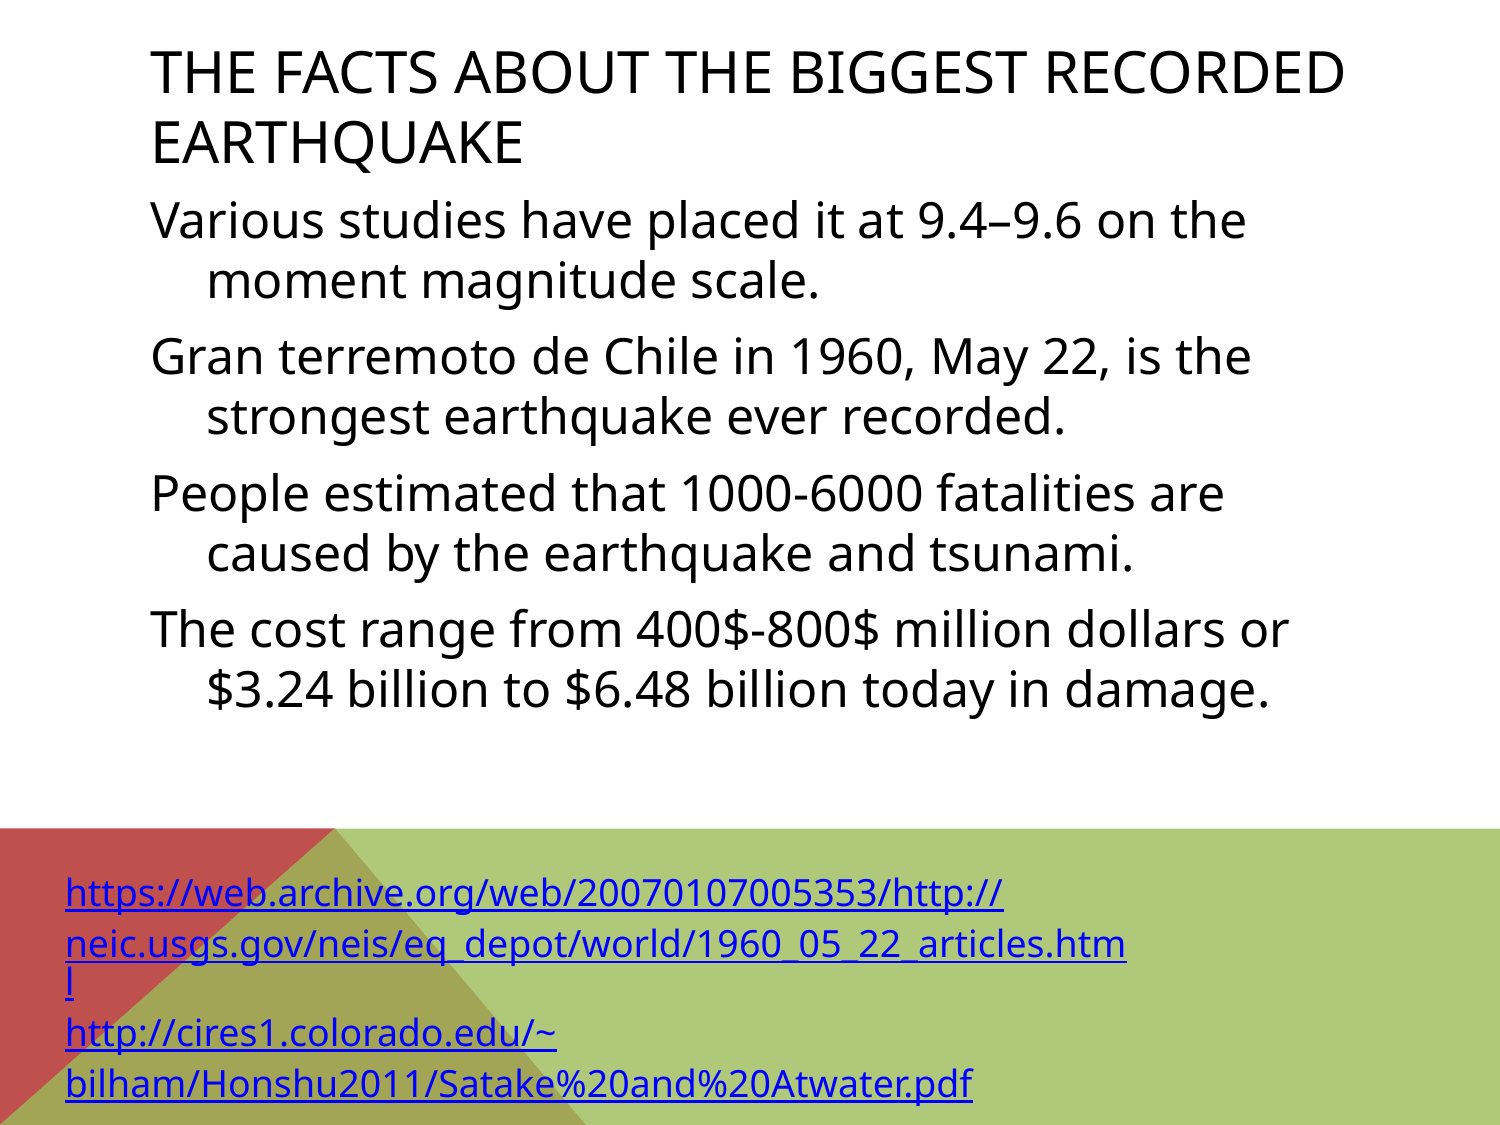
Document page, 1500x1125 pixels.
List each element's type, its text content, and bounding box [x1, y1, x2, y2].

text_box https://web.archive.org/web/20070107005353/http://neic.usgs.gov/neis/eq_depot/world/1960_05_22_articles.html http://cires1.colorado.edu/~bilham/Honshu2011/Satake%20and%20Atwater.pdf [50, 861, 1149, 1125]
list Various studies have placed it at 9.4–9.6 on the moment magnitude scale. Gran terremoto de Chile in 1960, May 22, is the strongest earthquake ever recorded. People estimated that 1000-6000 fatalities are caused by the earthquake and tsunami. The cost range from 400$-800$ million dollars or $3.24 billion to $6.48 billion today in damage. [135, 180, 1369, 768]
title The facts about the biggest recorded earthquake [135, 60, 1369, 150]
